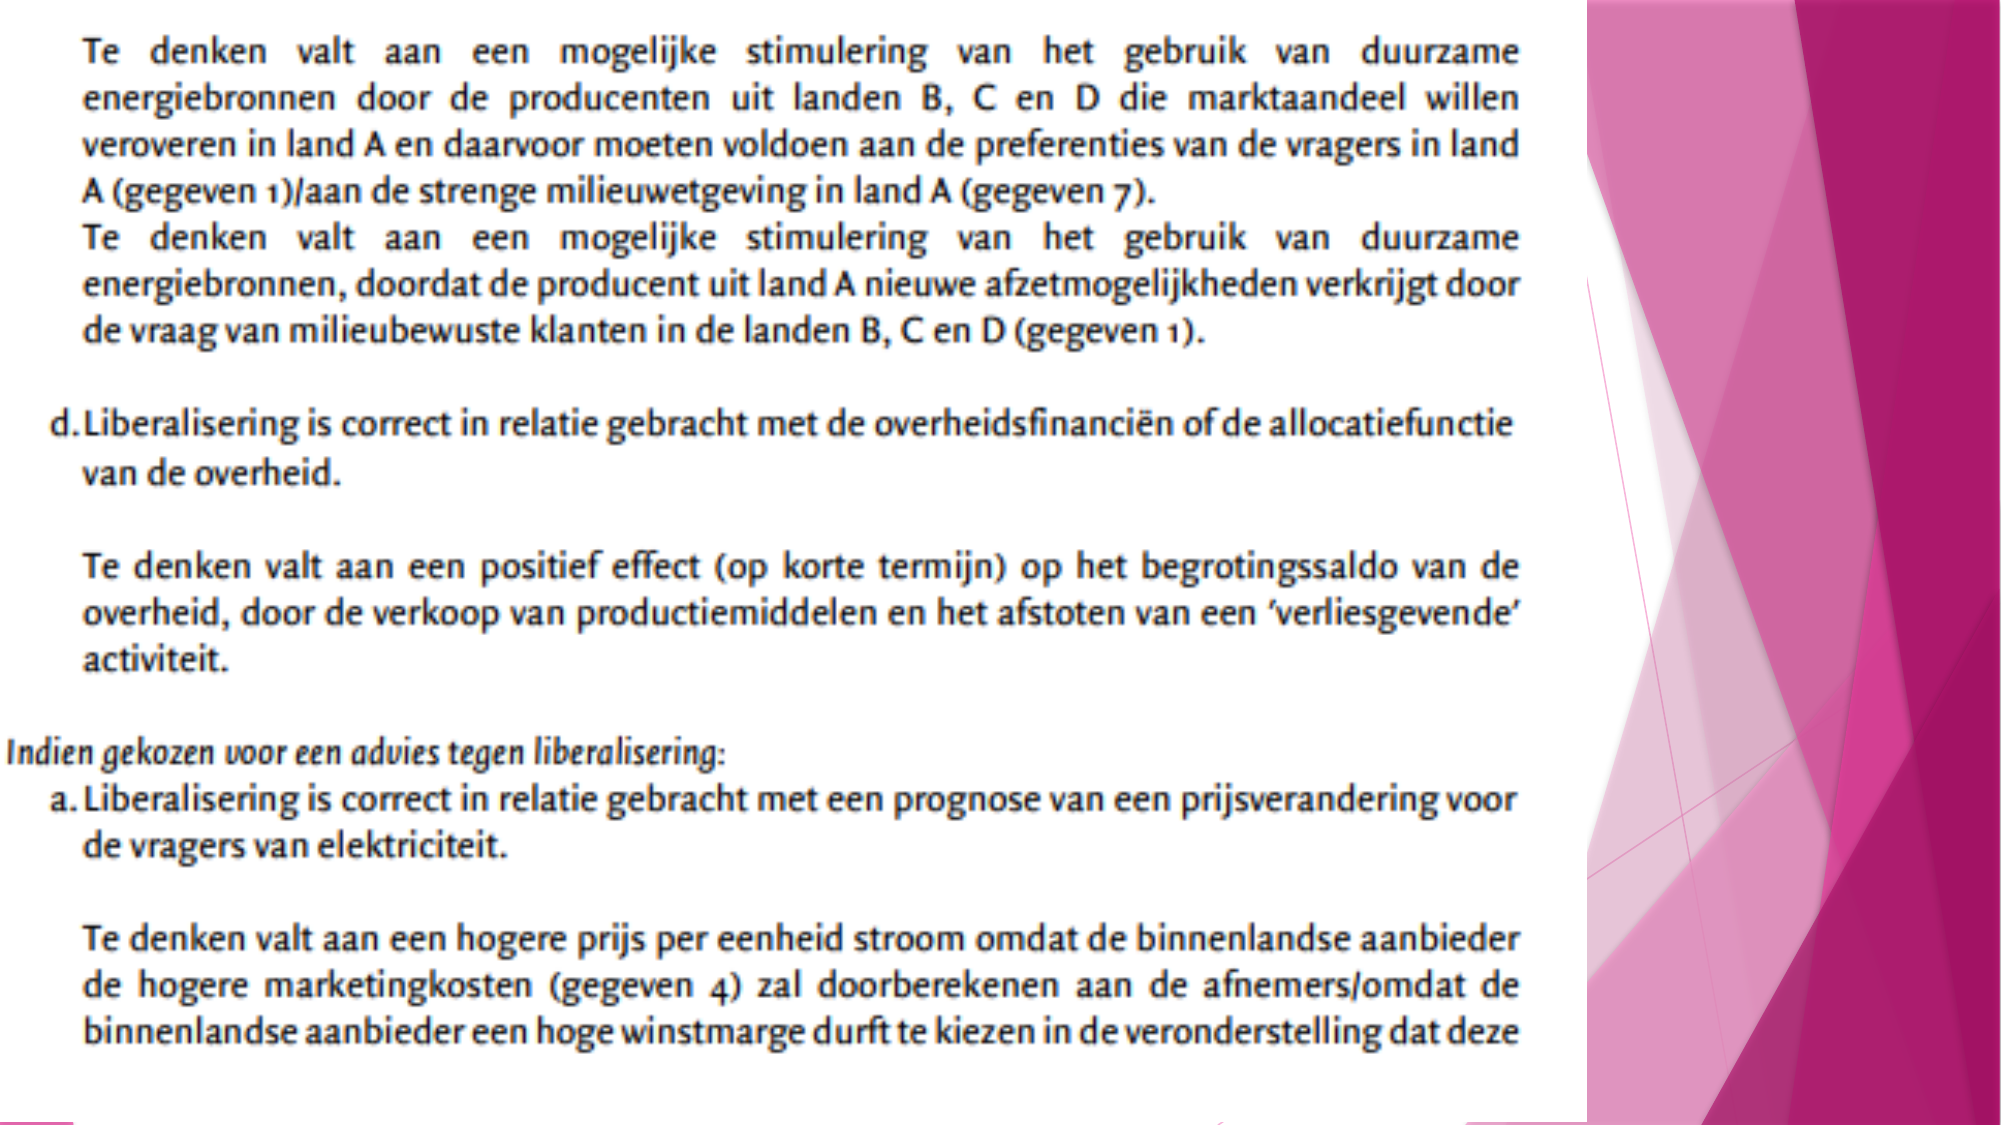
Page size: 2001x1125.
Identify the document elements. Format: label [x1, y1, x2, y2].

picture [0, 0, 1588, 1123]
